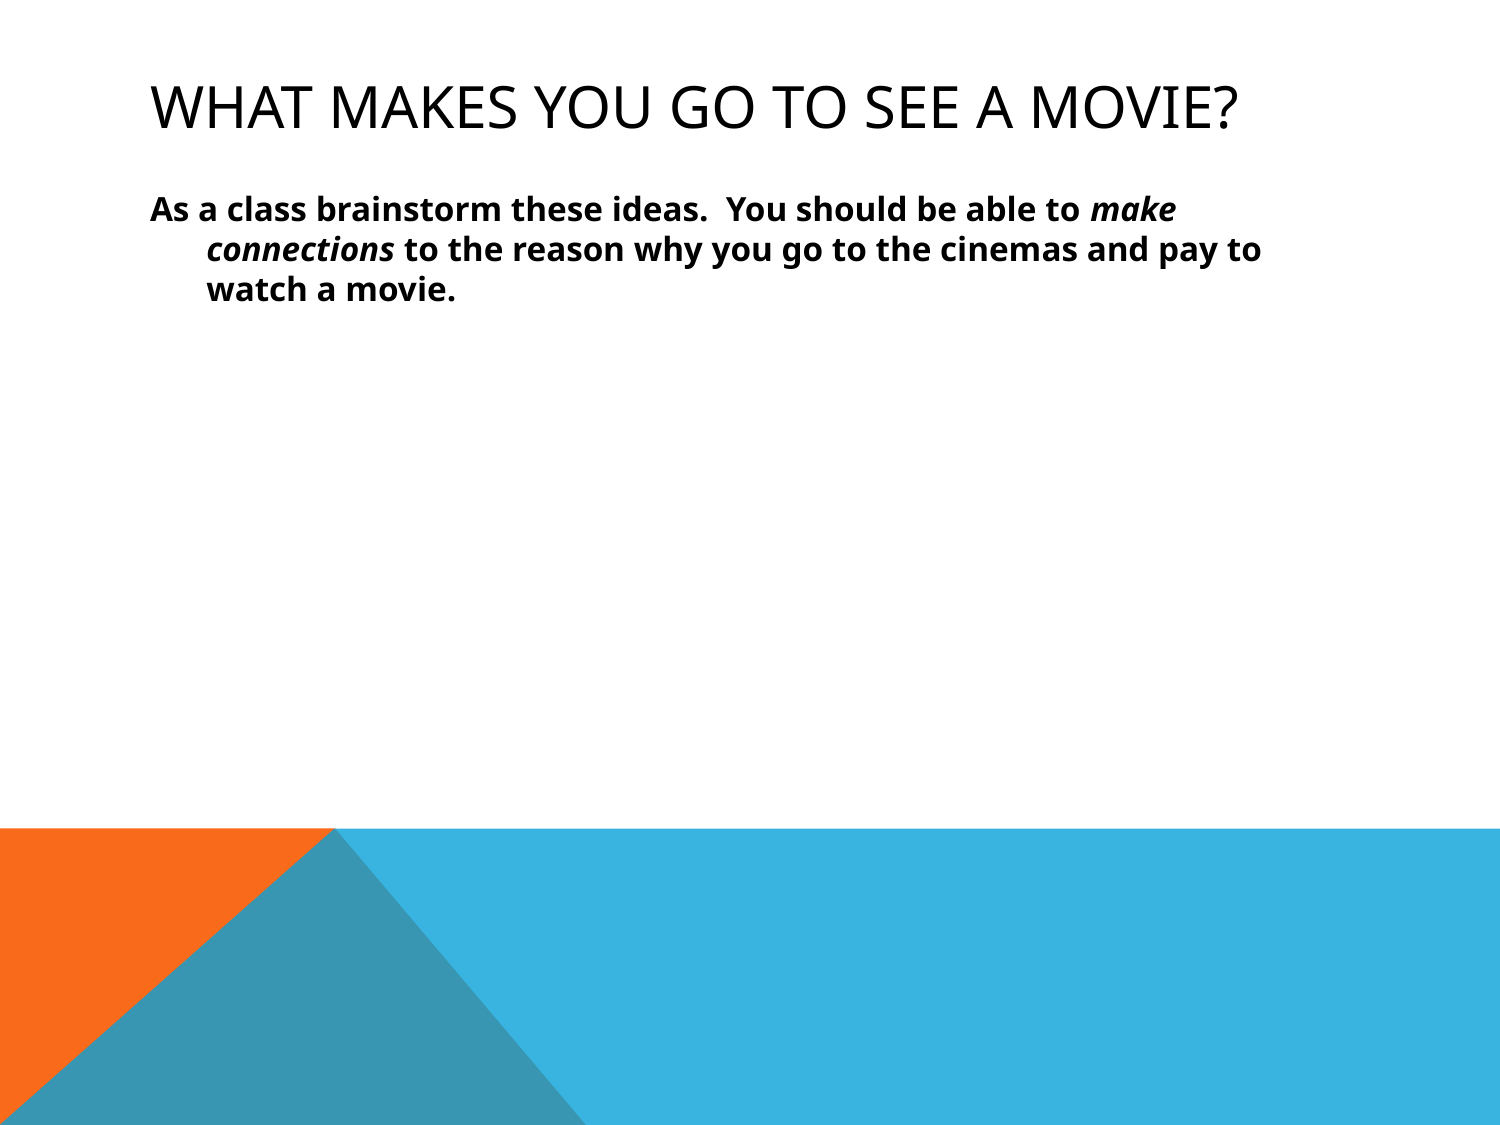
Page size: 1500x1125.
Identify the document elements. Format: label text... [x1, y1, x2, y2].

title What makes you go to see a Movie? [135, 60, 1369, 150]
list As a class brainstorm these ideas. You should be able to make connections to the reason why you go to the cinemas and pay to watch a movie. [135, 180, 1369, 768]
